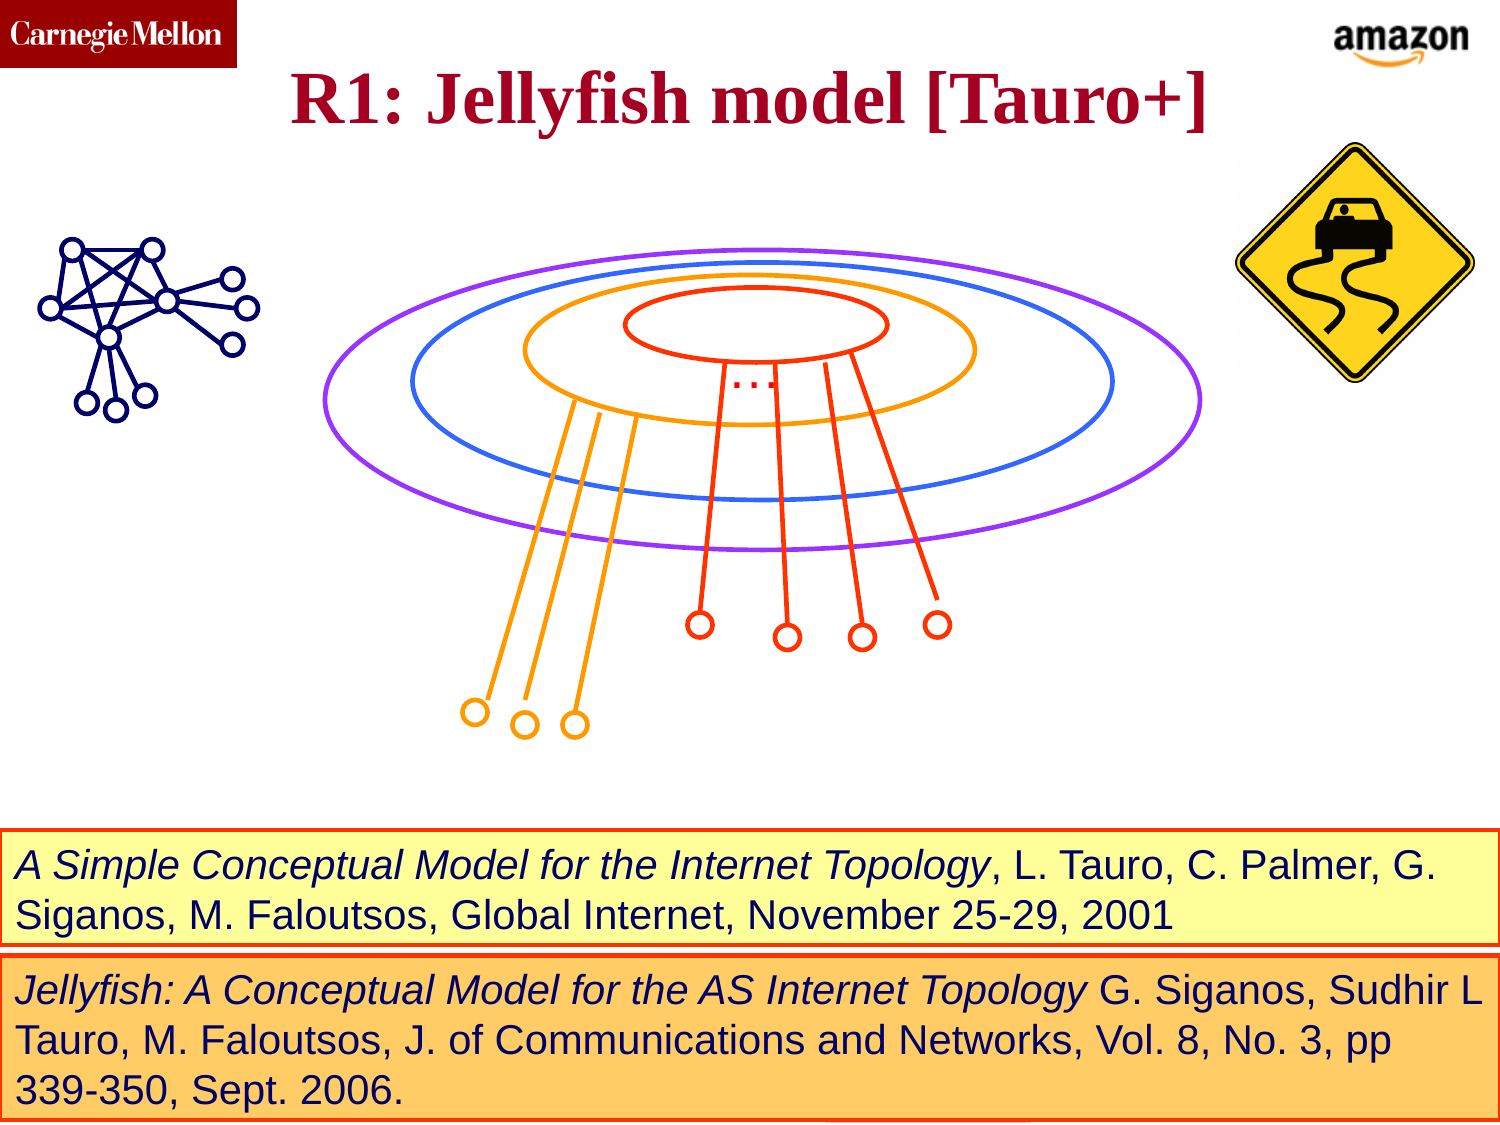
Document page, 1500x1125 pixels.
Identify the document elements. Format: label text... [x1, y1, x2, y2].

text_box [687, 612, 713, 638]
text_box Jellyfish: A Conceptual Model for the AS Internet Topology G. Siganos, Sudhir L Tauro, M. Faloutsos, J. of Communications and Networks, Vol. 8, No. 3, pp 339-350, Sept. 2006. [0, 955, 1500, 1120]
text_box [562, 712, 588, 738]
text_box [774, 625, 800, 650]
text_box [324, 249, 1201, 550]
title R1: Jellyfish model [Tauro+] [112, 37, 1388, 151]
picture [1235, 142, 1476, 383]
text_box A Simple Conceptual Model for the Internet Topology, L. Tauro, C. Palmer, G. Siganos, M. Faloutsos, Global Internet, November 25-29, 2001 [0, 830, 1500, 945]
text_box [512, 712, 538, 738]
picture [1322, 4, 1484, 88]
picture [0, 0, 237, 68]
text_box [924, 612, 950, 638]
text_box [849, 625, 875, 650]
text_box … [712, 327, 797, 407]
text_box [39, 238, 259, 422]
text_box [462, 699, 488, 725]
